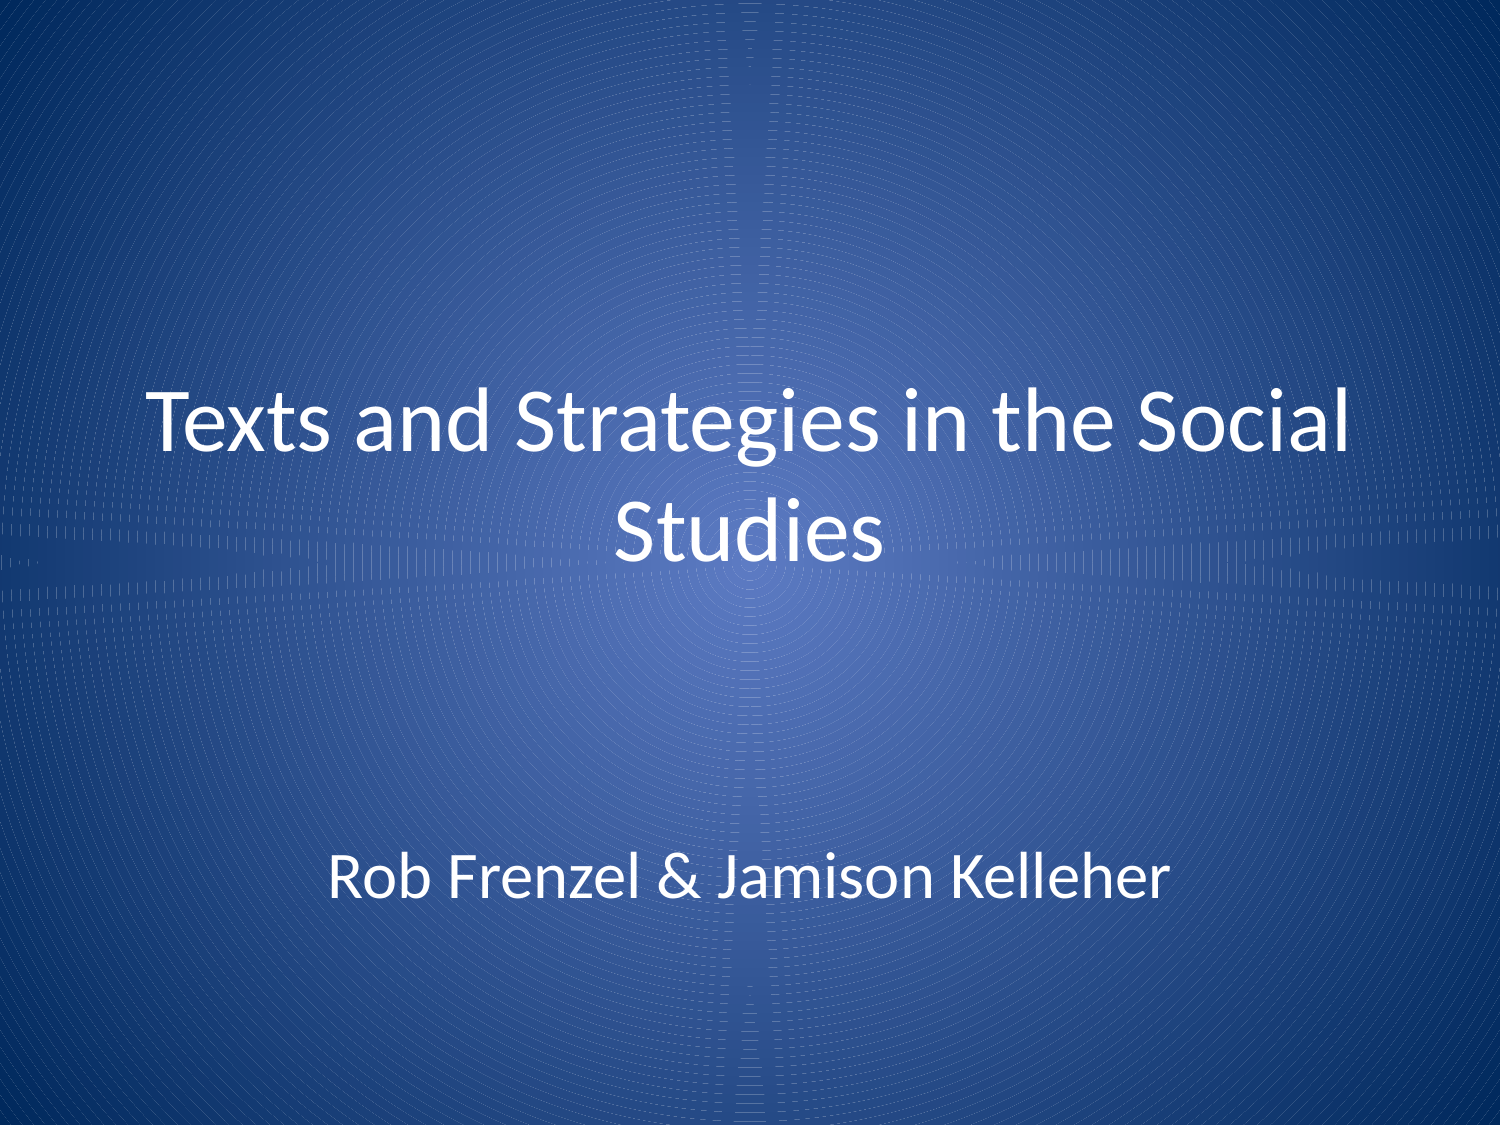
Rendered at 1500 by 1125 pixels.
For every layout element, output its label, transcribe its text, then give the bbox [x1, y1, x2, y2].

title Texts and Strategies in the Social Studies [112, 349, 1388, 591]
subtitle Rob Frenzel & Jamison Kelleher [225, 637, 1275, 925]
